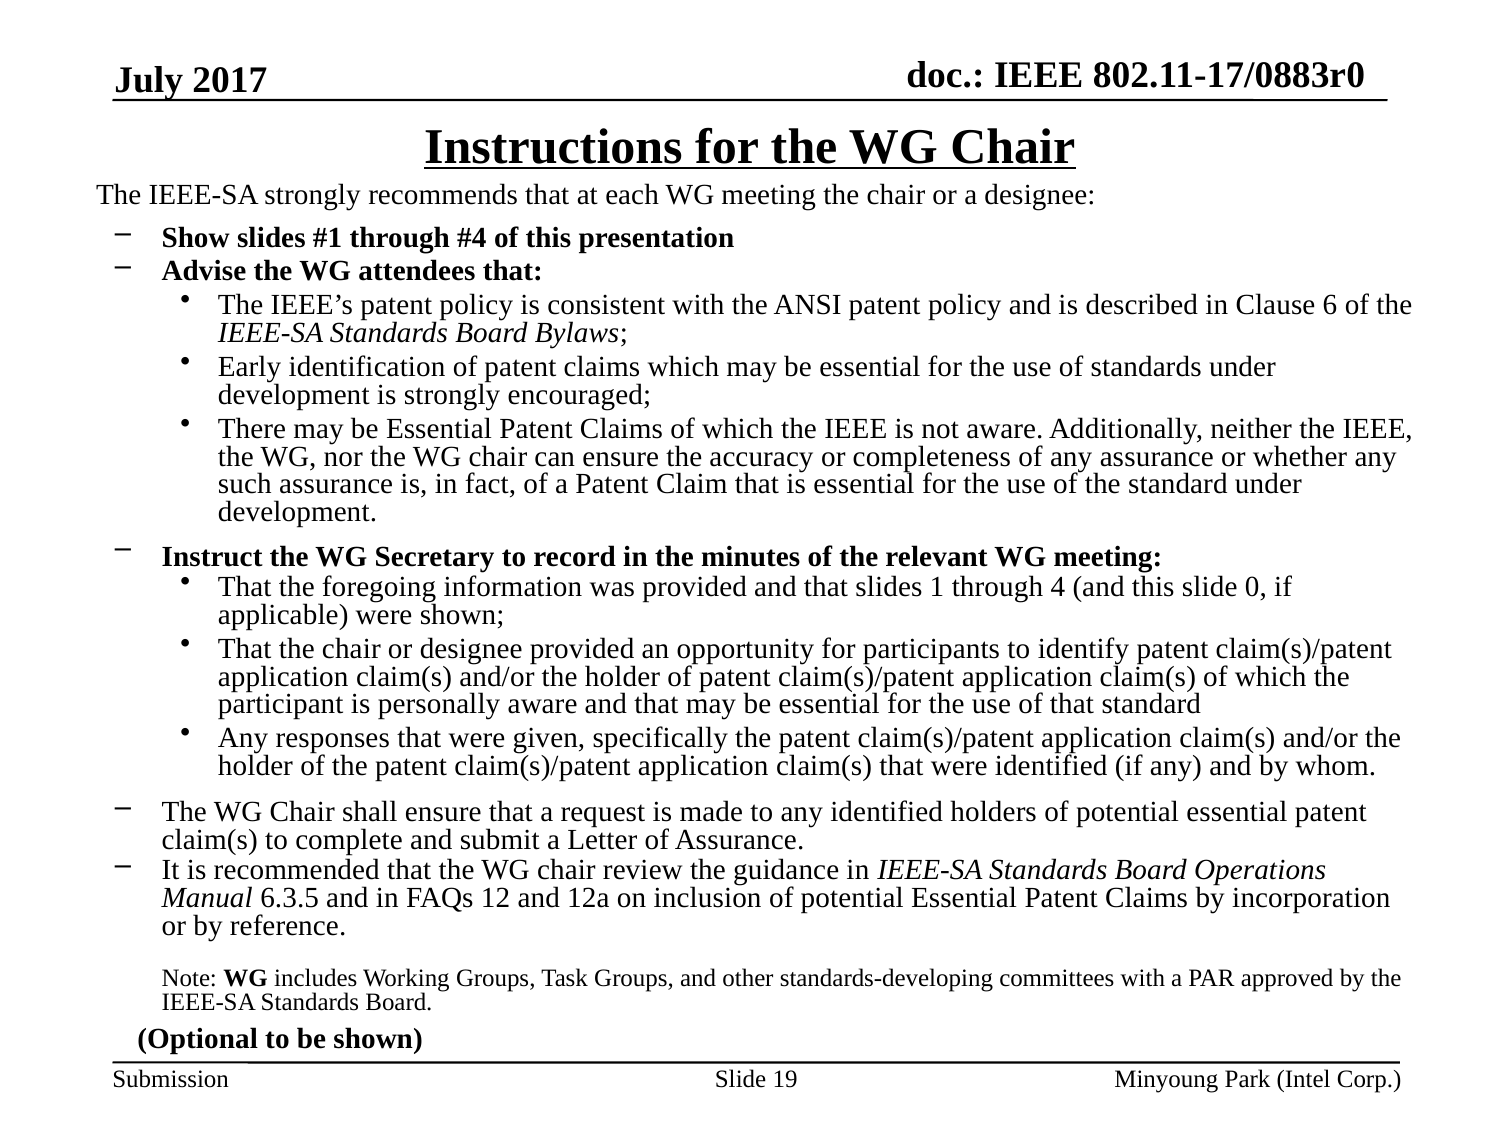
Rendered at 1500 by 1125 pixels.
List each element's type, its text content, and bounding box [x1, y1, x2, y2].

slide_number Slide 19 [712, 1061, 800, 1093]
text_box (Optional to be shown) [122, 1012, 439, 1063]
text_box Instructions for the WG Chair [112, 112, 1388, 174]
footer Minyoung Park (Intel Corp.) [949, 1061, 1402, 1093]
text_box The IEEE-SA strongly recommends that at each WG meeting the chair or a designee: Show slides #1 through #4 of this presentation Advise the WG attendees that: The IEEE’s patent policy is consistent with the ANSI patent policy and is described in Clause 6 of the IEEE-SA Standards Board Bylaws; Early identification of patent claims which may be essential for the use of standards under development is strongly encouraged; There may be Essential Patent Claims of which the IEEE is not aware. Additionally, neither the IEEE, the WG, nor the WG chair can ensure the accuracy or completeness of any assurance or whether any such assurance is, in fact, of a Patent Claim that is essential for the use of the standard under development. Instruct the WG Secretary to record in the minutes of the relevant WG meeting: That the foregoing information was provided and that slides 1 through 4 (and this slide 0, if applicable) were shown; That the chair or designee provided an opportunity for participants to identify patent claim(s)/patent application claim(s) and/or the holder of patent claim(s)/patent application claim(s) of which the participant is personally aware and that may be essential for the use of that standard Any responses that were given, specifically the patent claim(s)/patent application claim(s) and/or the holder of the patent claim(s)/patent application claim(s) that were identified (if any) and by whom. The WG Chair shall ensure that a request is made to any identified holders of potential essential patent claim(s) to complete and submit a Letter of Assurance. It is recommended that the WG chair review the guidance in IEEE-SA Standards Board Operations Manual 6.3.5 and in FAQs 12 and 12a on inclusion of potential Essential Patent Claims by incorporation or by reference. Note: WG includes Working Groups, Task Groups, and other standards-developing committees with a PAR approved by the IEEE-SA Standards Board. [24, 174, 1438, 975]
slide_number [114, 54, 374, 101]
